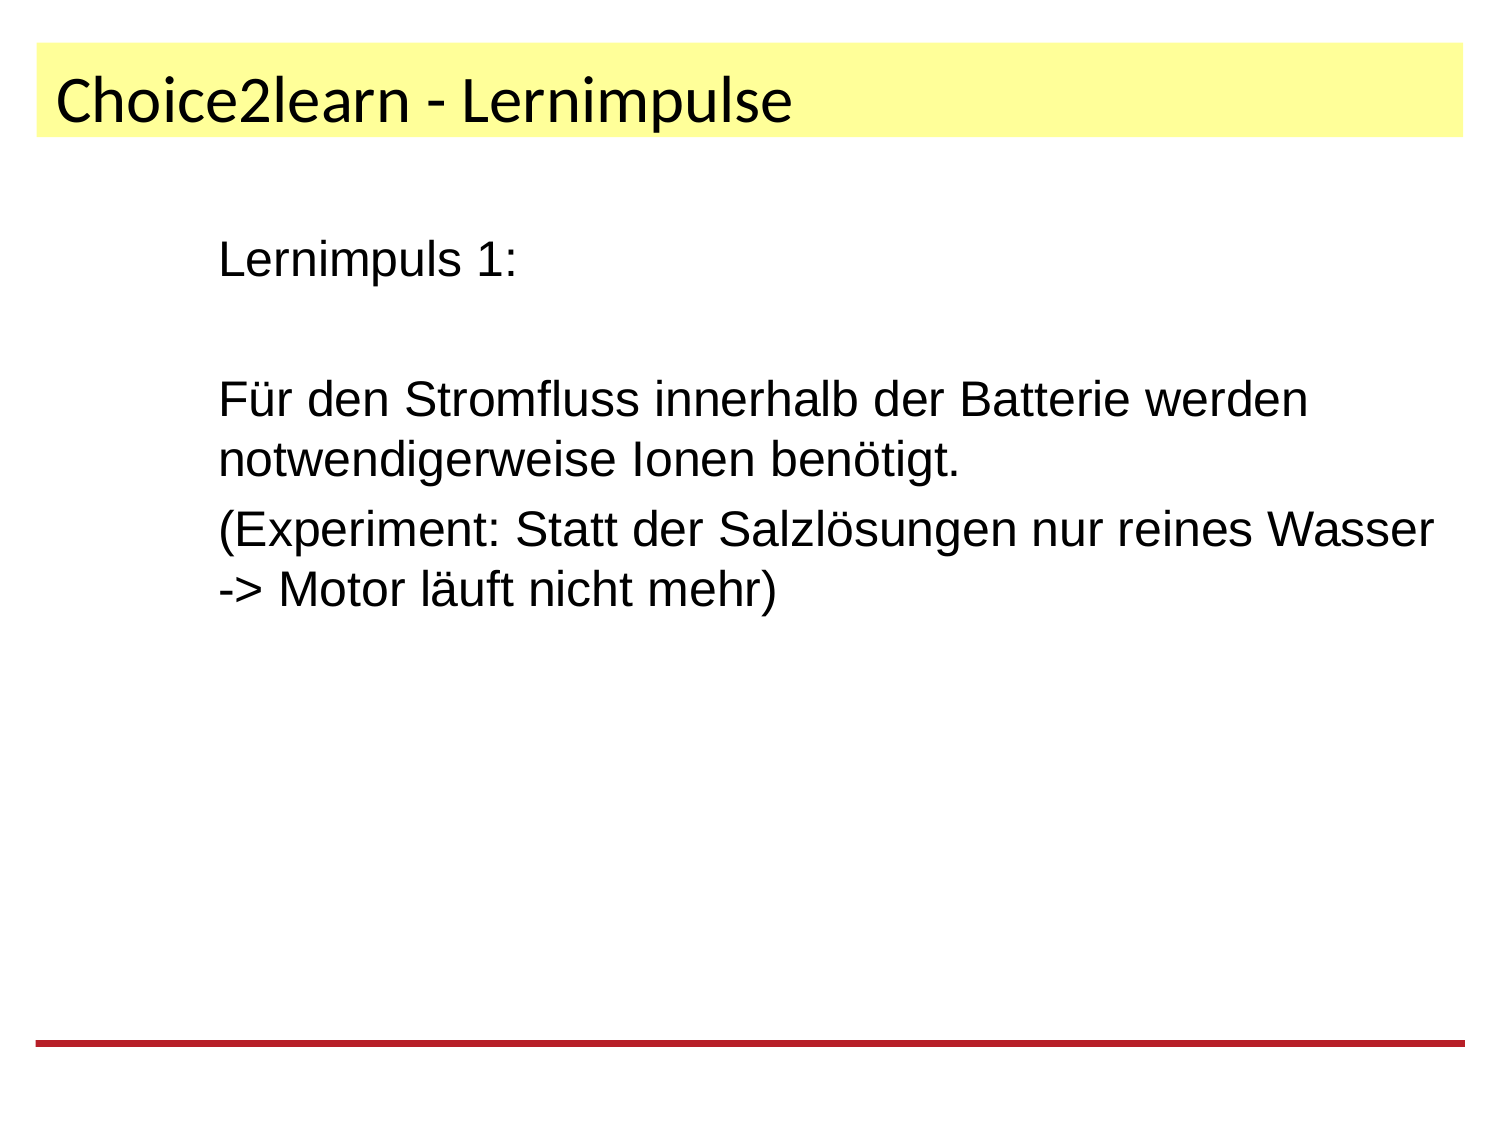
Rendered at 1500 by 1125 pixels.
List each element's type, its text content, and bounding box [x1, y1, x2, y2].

text_box Lernimpuls 1: Für den Stromfluss innerhalb der Batterie werden notwendigerweise Ionen benötigt. (Experiment: Statt der Salzlösungen nur reines Wasser -> Motor läuft nicht mehr) [41, 148, 1459, 1000]
title Choice2learn - Lernimpulse [41, 42, 1459, 148]
